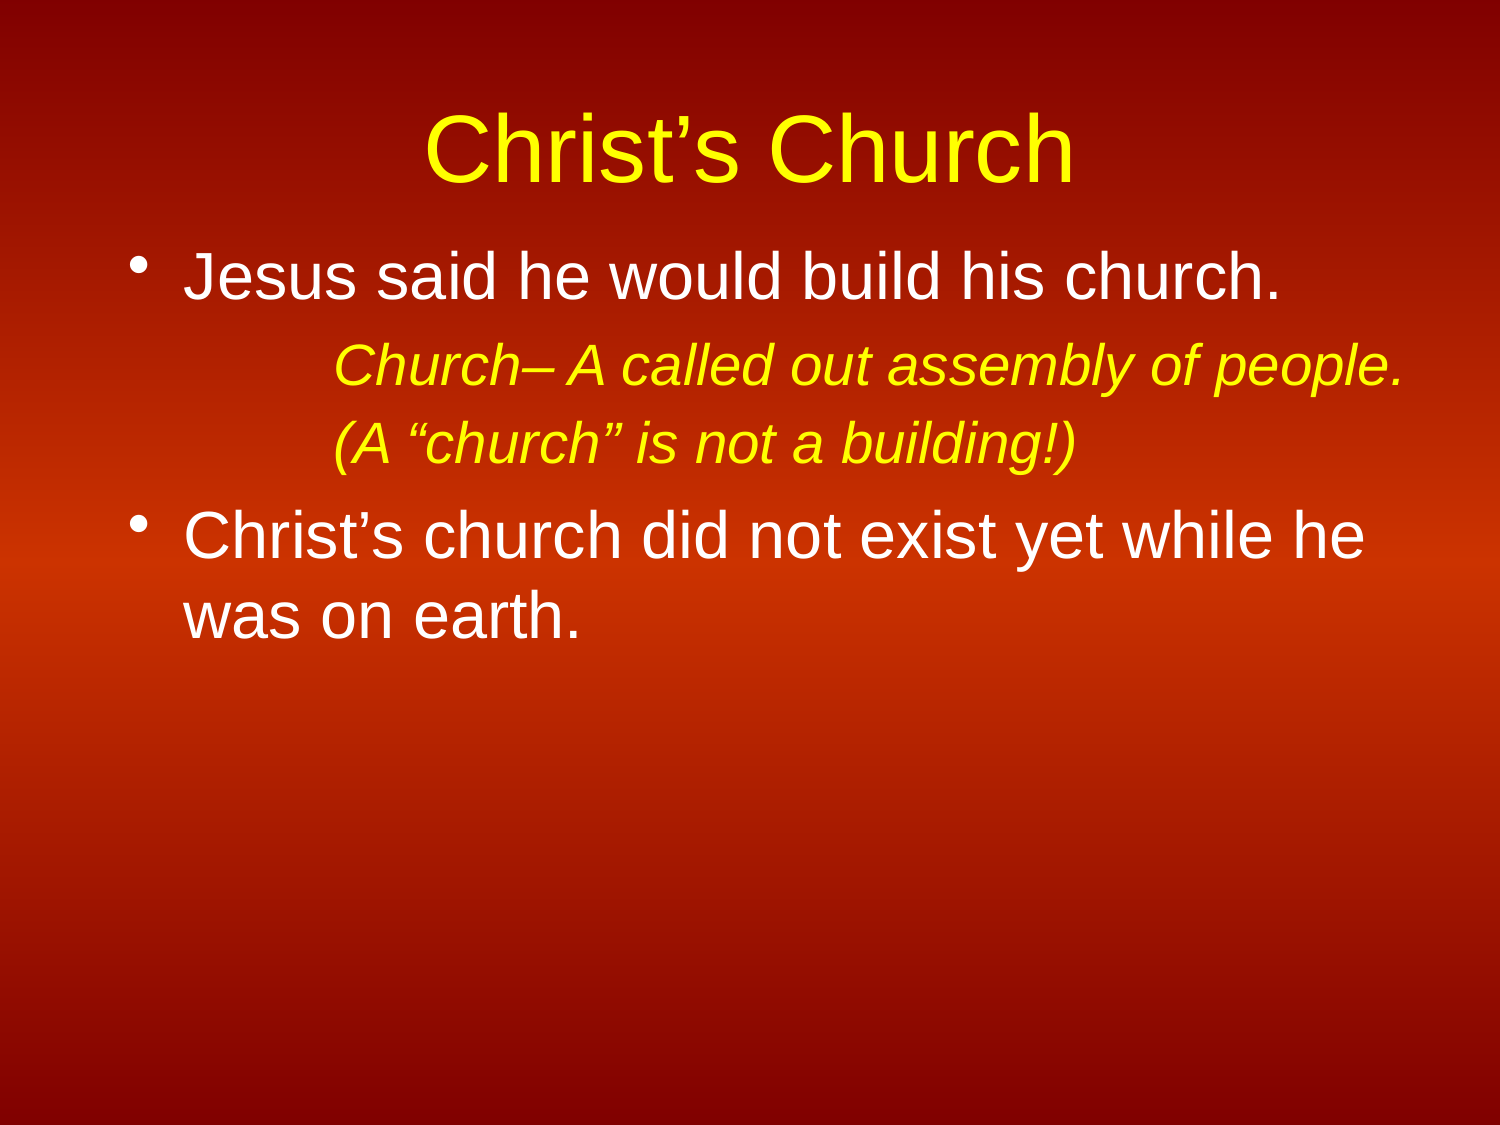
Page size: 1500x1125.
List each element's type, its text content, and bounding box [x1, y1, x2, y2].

title Christ’s Church [37, 50, 1463, 238]
list Jesus said he would build his church. Church– A called out assembly of people. (A “church” is not a building!) Christ’s church did not exist yet while he was on earth. [112, 224, 1463, 1088]
